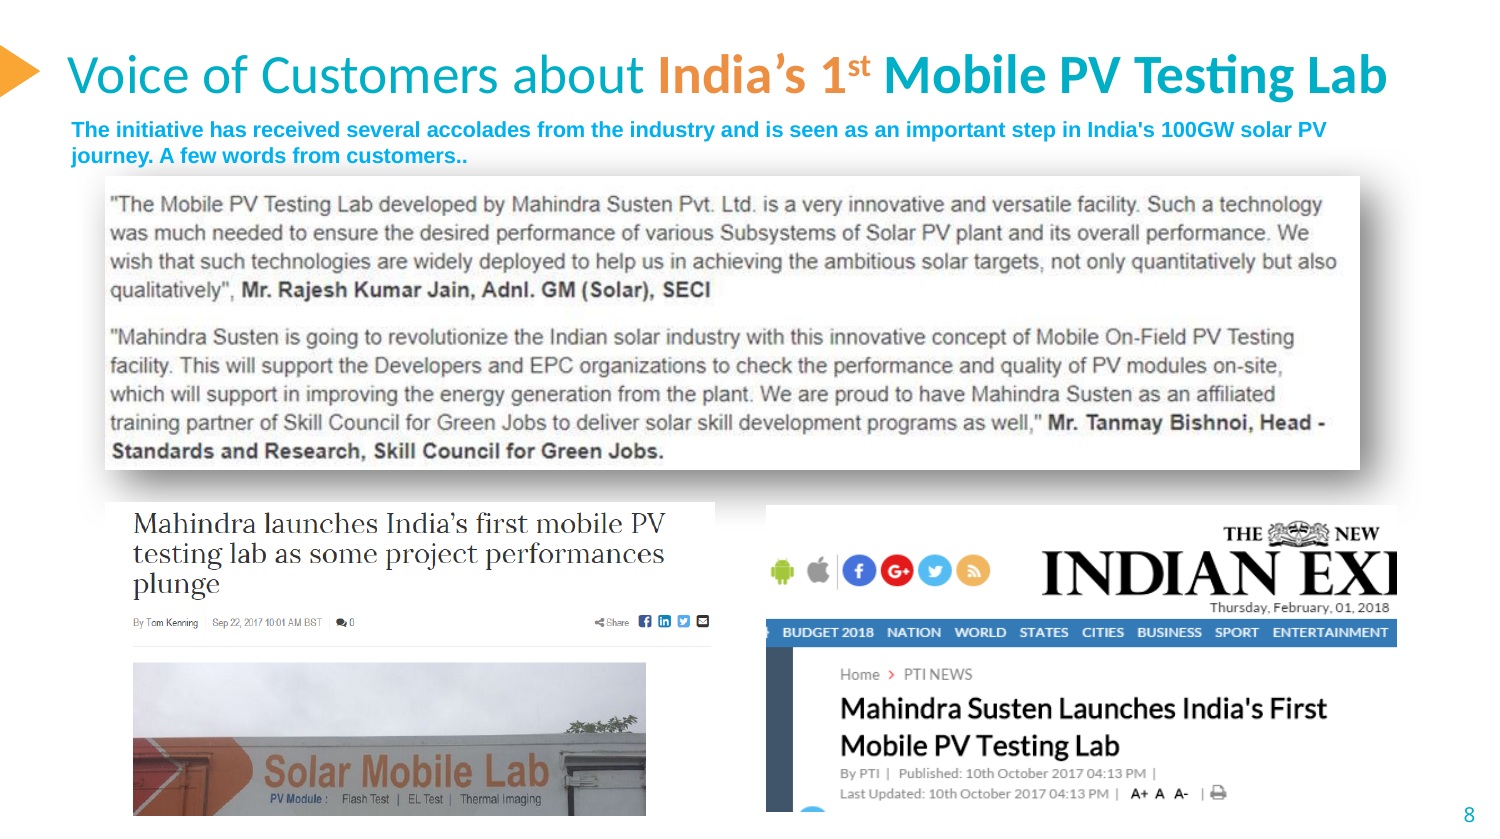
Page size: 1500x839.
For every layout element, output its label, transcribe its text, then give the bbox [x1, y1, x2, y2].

picture [766, 505, 1397, 812]
text_box The initiative has received several accolades from the industry and is seen as an important step in India's 100GW solar PV journey. A few words from customers.. [56, 108, 1410, 176]
picture [105, 501, 715, 816]
title Voice of Customers about India’s 1st Mobile PV Testing Lab [52, 1, 1486, 141]
picture [105, 176, 1361, 471]
